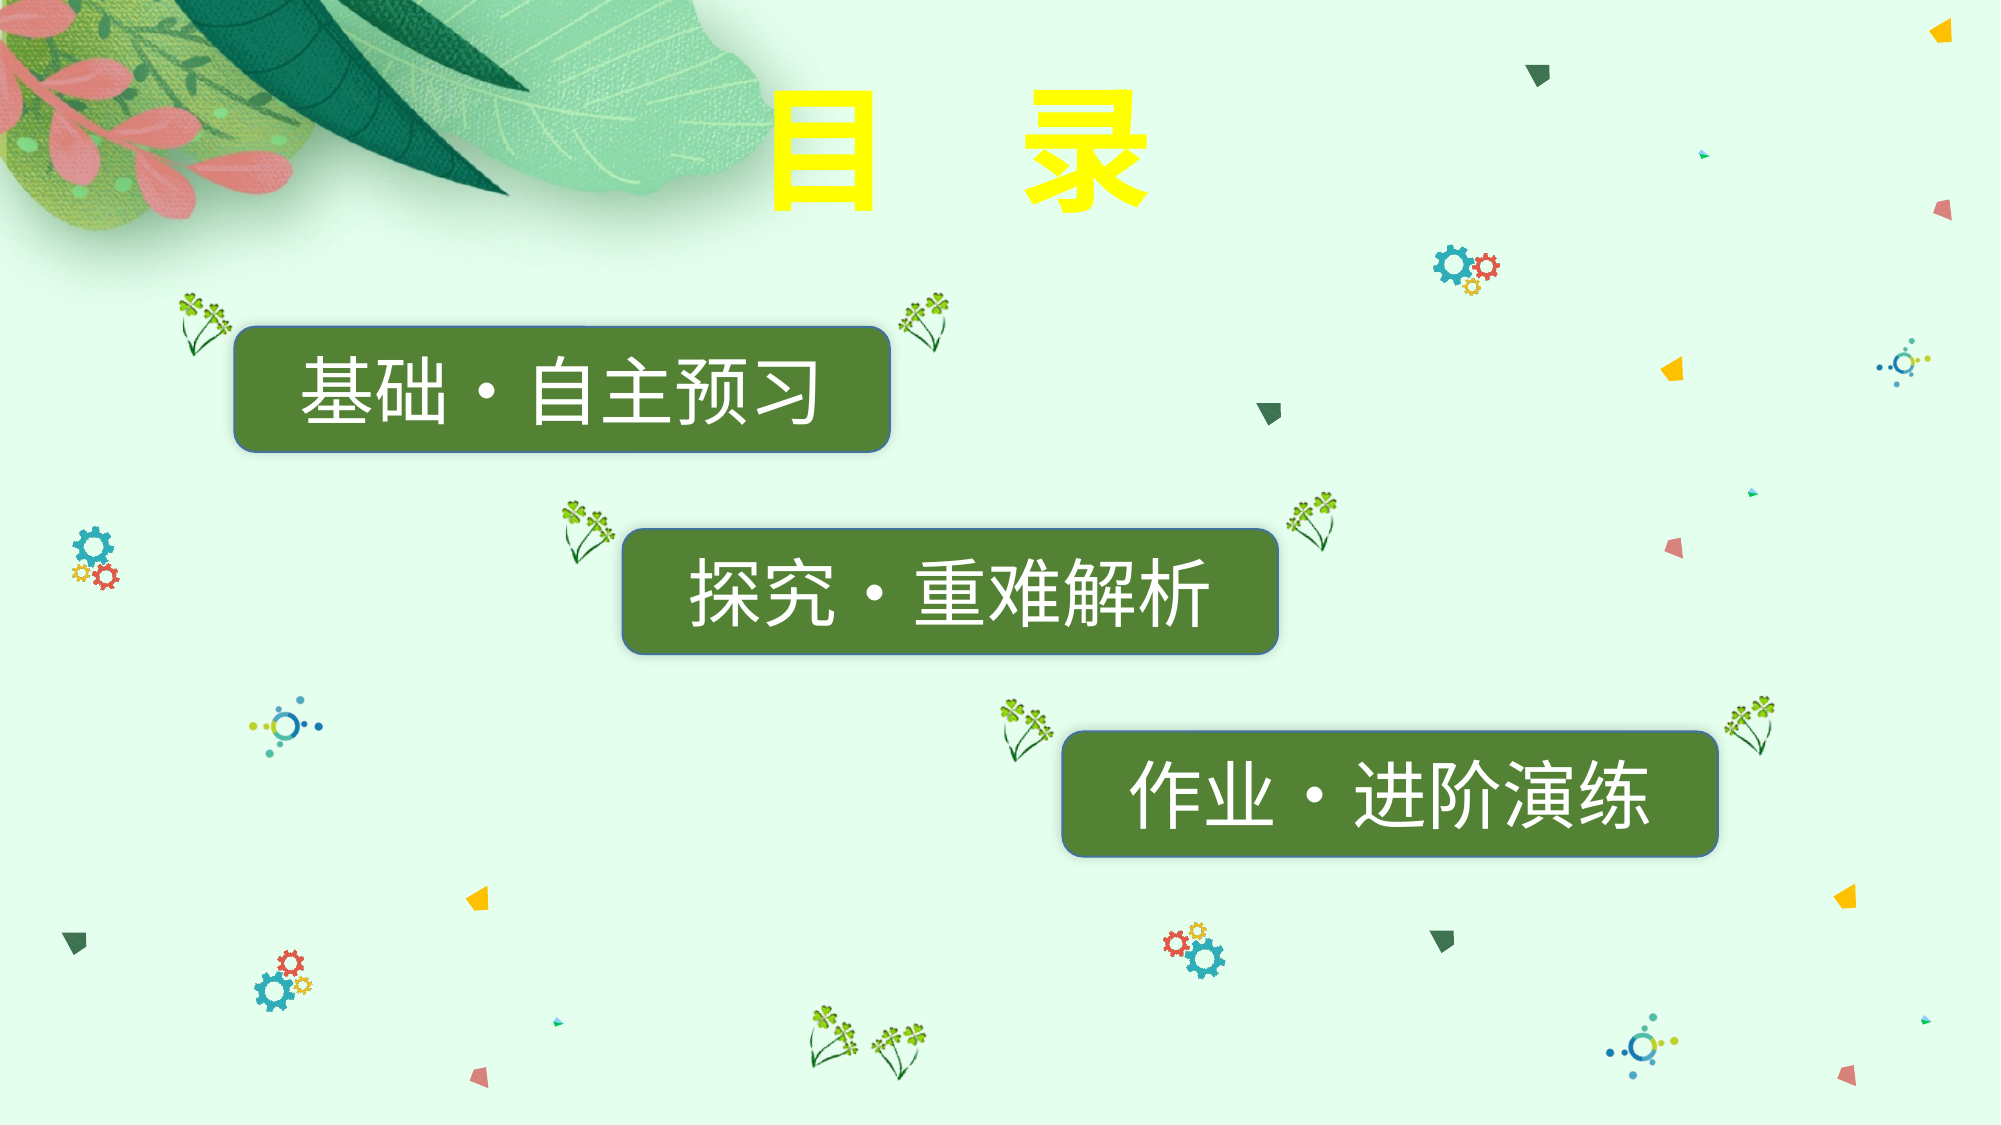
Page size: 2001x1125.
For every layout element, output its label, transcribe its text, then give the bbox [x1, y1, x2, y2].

text_box 基础•自主预习 [233, 325, 891, 453]
picture [0, 0, 2001, 1125]
text_box 探究•重难解析 [621, 528, 1279, 656]
text_box 作业•进阶演练 [1061, 730, 1719, 858]
text_box 目 录 [740, 55, 1171, 236]
